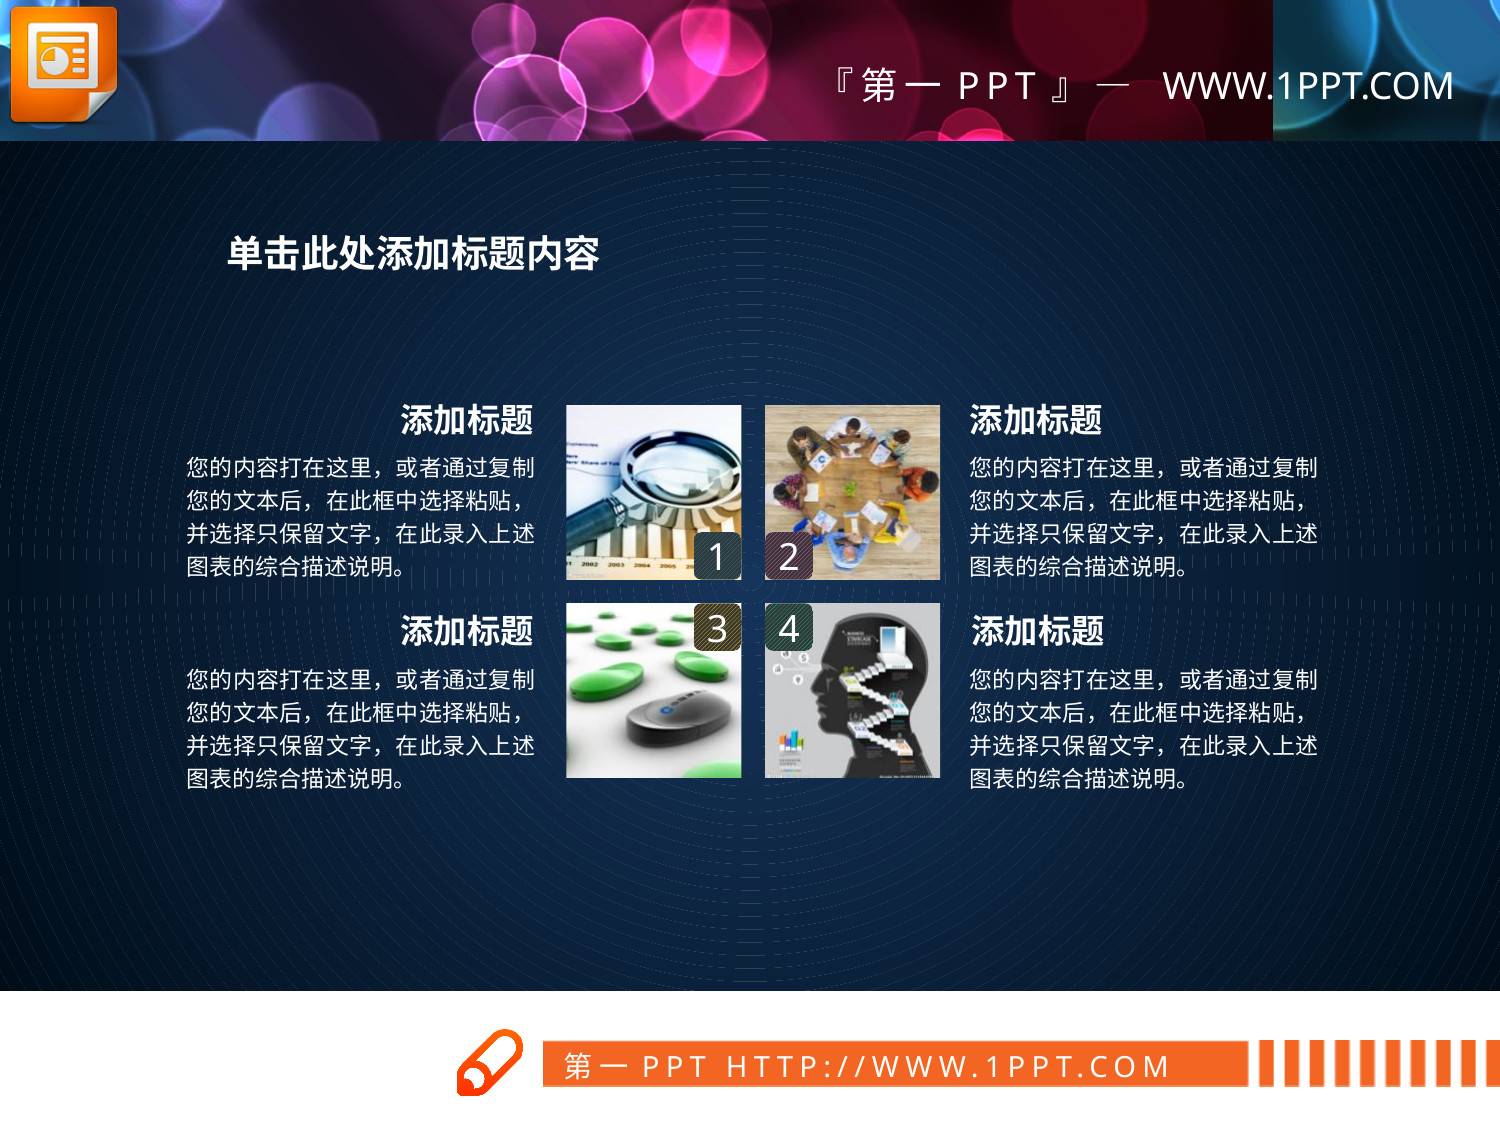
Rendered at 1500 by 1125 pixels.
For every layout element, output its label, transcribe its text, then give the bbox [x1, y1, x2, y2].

text_box 添加标题 [960, 604, 1117, 656]
text_box [765, 603, 941, 778]
text_box 您的内容打在这里，或者通过复制您的文本后，在此框中选择粘贴，并选择只保留文字，在此录入上述图表的综合描述说明。 [959, 443, 1329, 586]
text_box [566, 405, 742, 580]
text_box 您的内容打在这里，或者通过复制您的文本后，在此框中选择粘贴，并选择只保留文字，在此录入上述图表的综合描述说明。 [176, 443, 546, 586]
text_box [765, 405, 941, 580]
text_box 您的内容打在这里，或者通过复制您的文本后，在此框中选择粘贴，并选择只保留文字，在此录入上述图表的综合描述说明。 [959, 655, 1329, 798]
text_box 单击此处添加标题内容 [194, 224, 633, 281]
text_box 3 [693, 603, 742, 651]
text_box 4 [765, 603, 813, 651]
text_box 您的内容打在这里，或者通过复制您的文本后，在此框中选择粘贴，并选择只保留文字，在此录入上述图表的综合描述说明。 [176, 655, 546, 798]
text_box 添加标题 [389, 393, 545, 445]
text_box 1 [693, 532, 742, 580]
text_box [566, 603, 742, 778]
text_box 2 [765, 532, 813, 580]
picture [543, 1040, 1500, 1087]
text_box 添加标题 [389, 604, 545, 656]
picture [0, 0, 1500, 141]
text_box 添加标题 [958, 393, 1115, 445]
